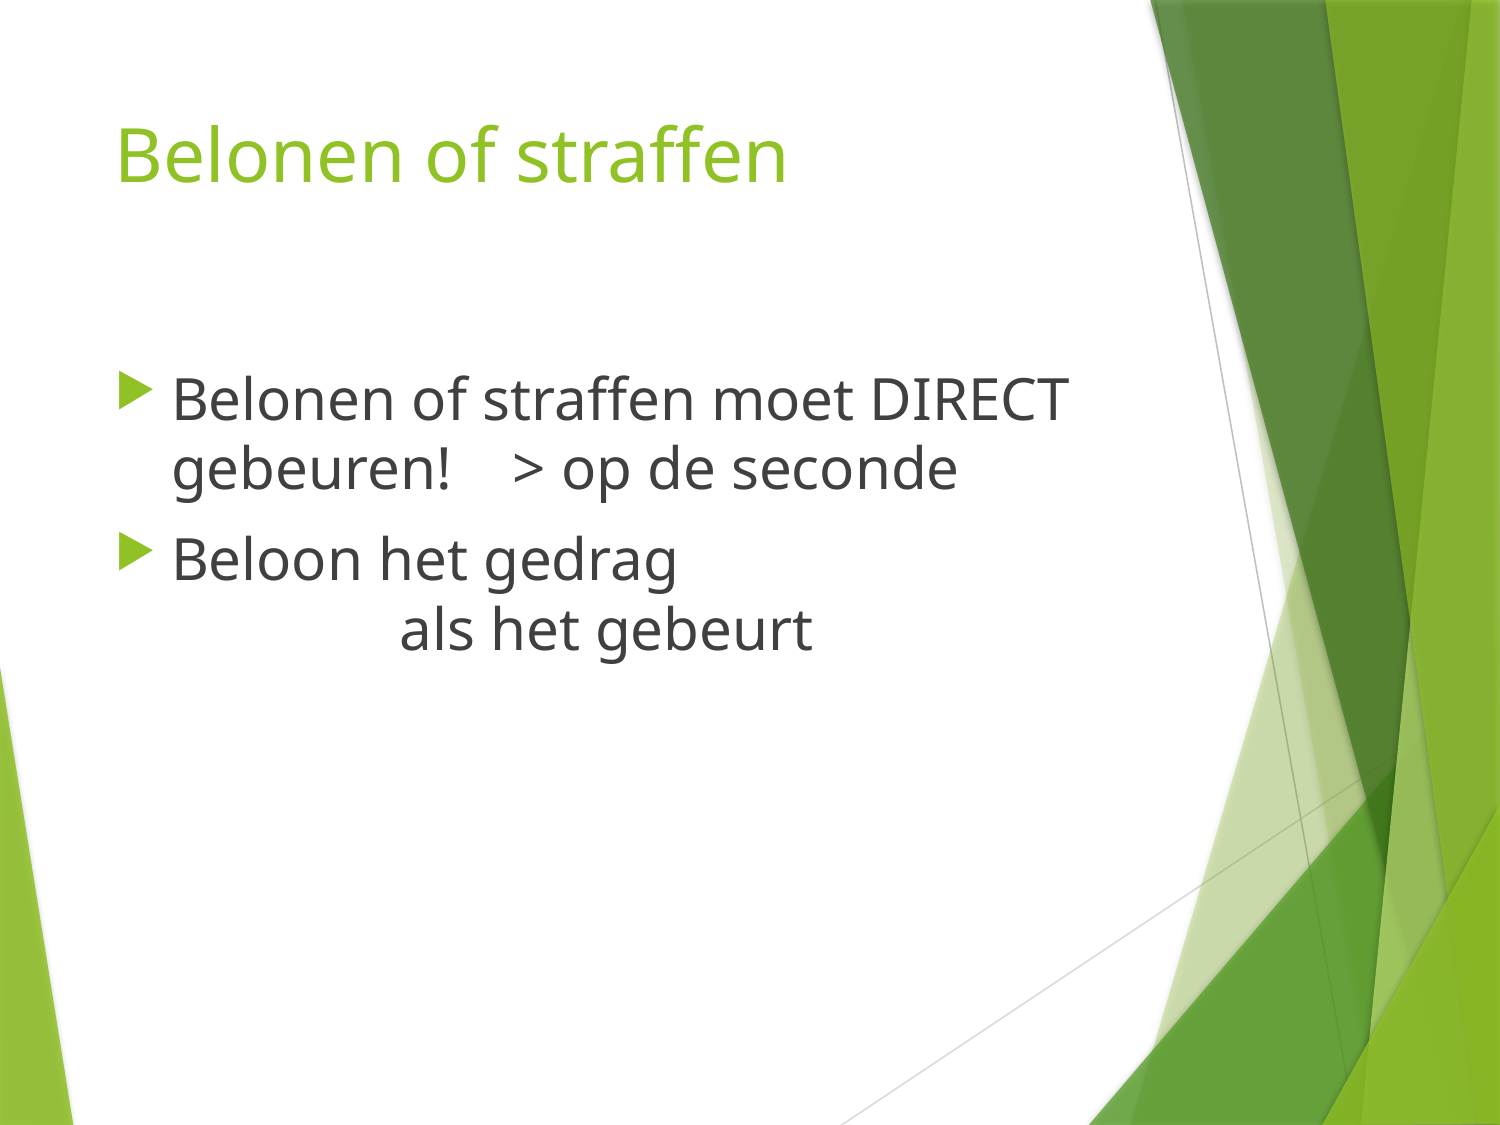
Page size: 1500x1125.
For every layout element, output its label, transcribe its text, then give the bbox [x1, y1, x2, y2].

title Belonen of straffen [99, 99, 1142, 317]
list Belonen of straffen moet DIRECT gebeuren! > op de seconde Beloon het gedrag als het gebeurt [99, 354, 1142, 992]
